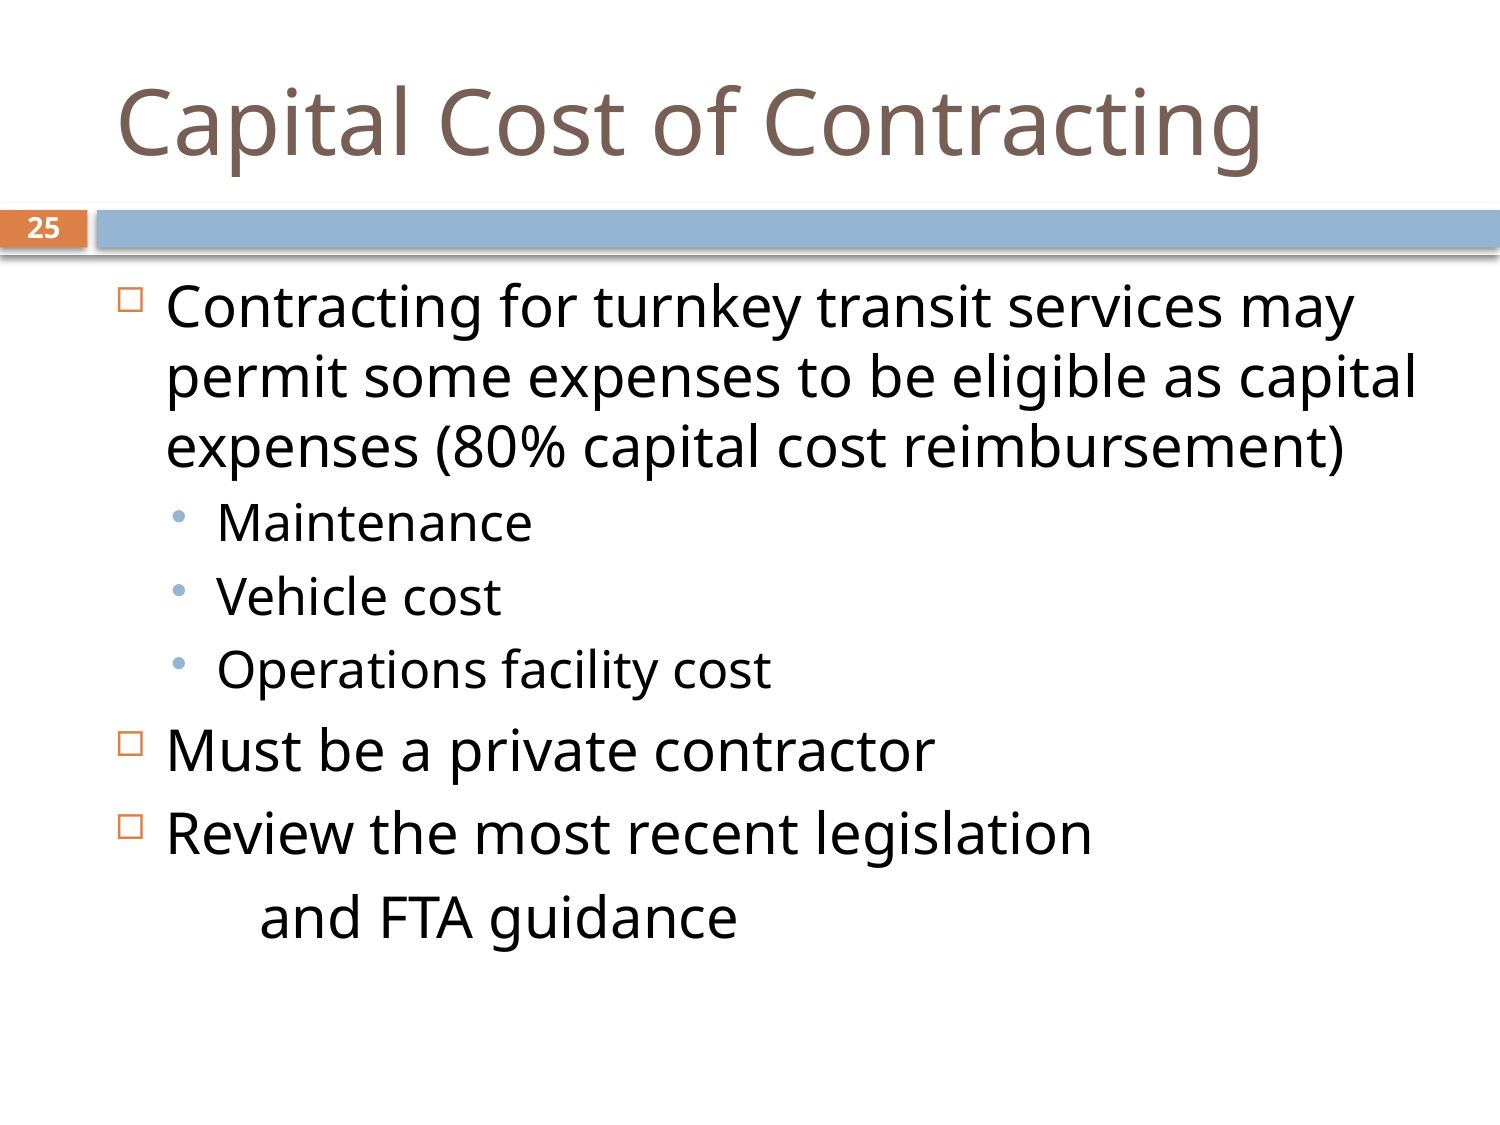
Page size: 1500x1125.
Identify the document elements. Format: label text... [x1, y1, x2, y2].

slide_number 25 [0, 208, 88, 249]
title Capital Cost of Contracting [100, 37, 1438, 200]
list Contracting for turnkey transit services may permit some expenses to be eligible as capital expenses (80% capital cost reimbursement) Maintenance Vehicle cost Operations facility cost Must be a private contractor Review the most recent legislation and FTA guidance [100, 262, 1438, 1000]
